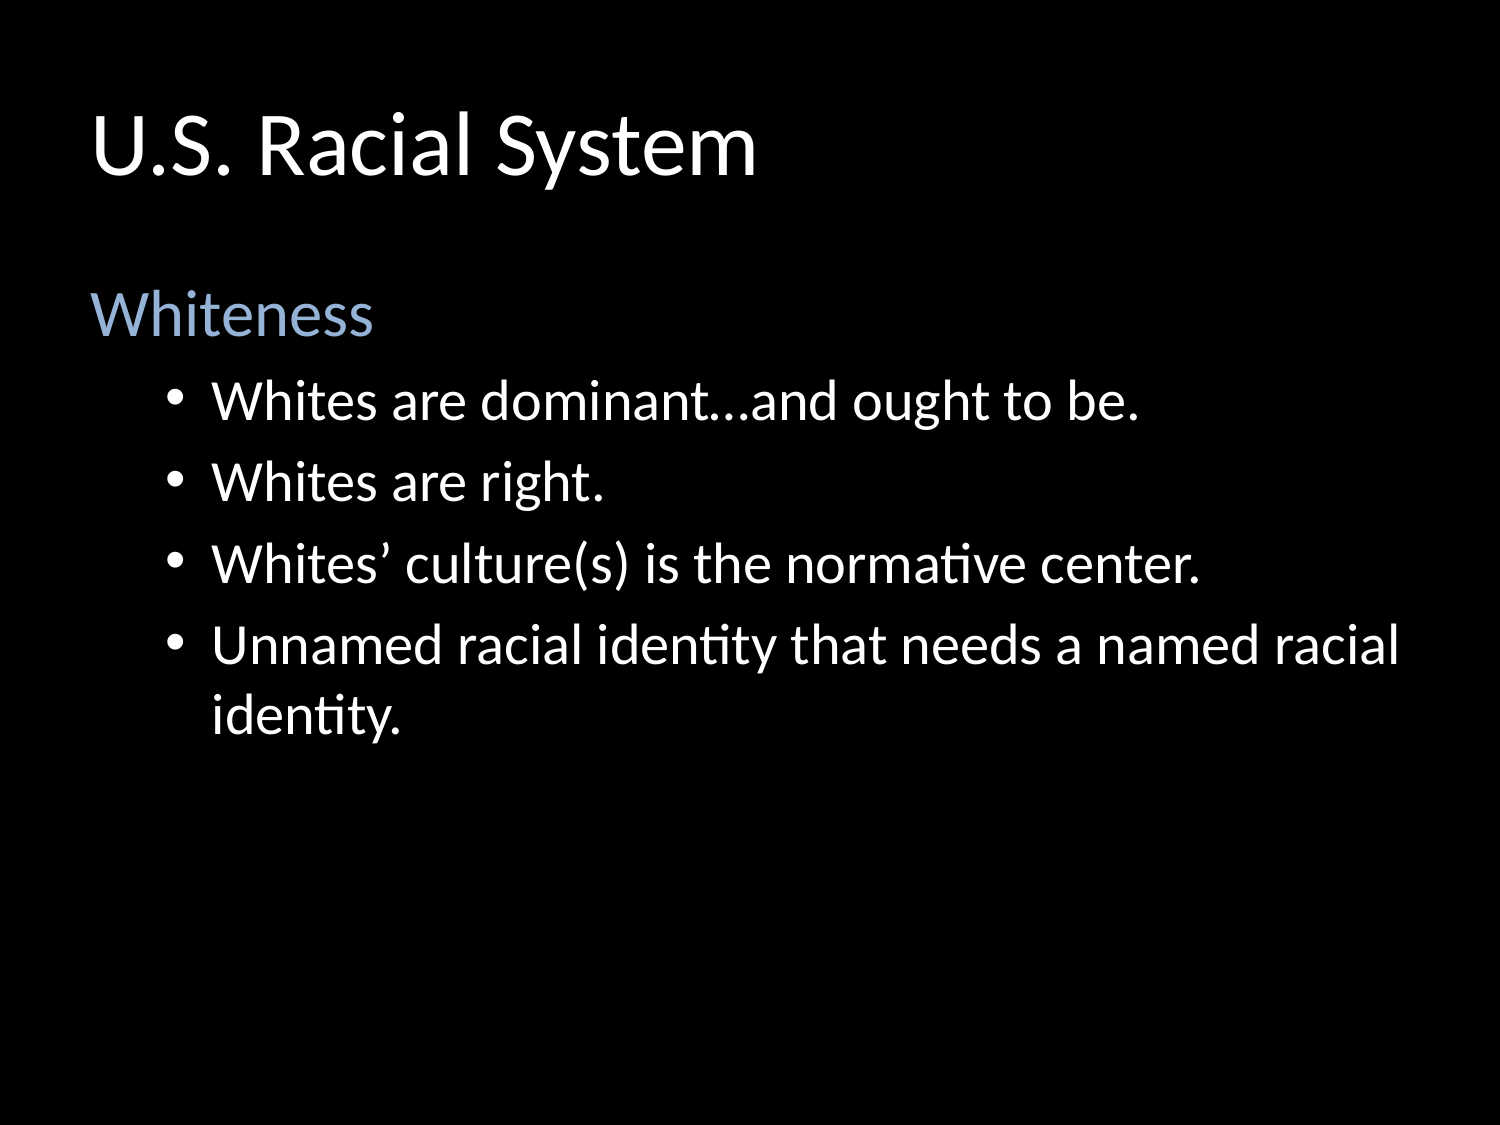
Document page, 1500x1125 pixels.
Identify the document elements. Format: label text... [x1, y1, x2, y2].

list Whiteness Whites are dominant…and ought to be. Whites are right. Whites’ culture(s) is the normative center. Unnamed racial identity that needs a named racial identity. [75, 262, 1425, 1005]
title U.S. Racial System [75, 45, 1425, 233]
